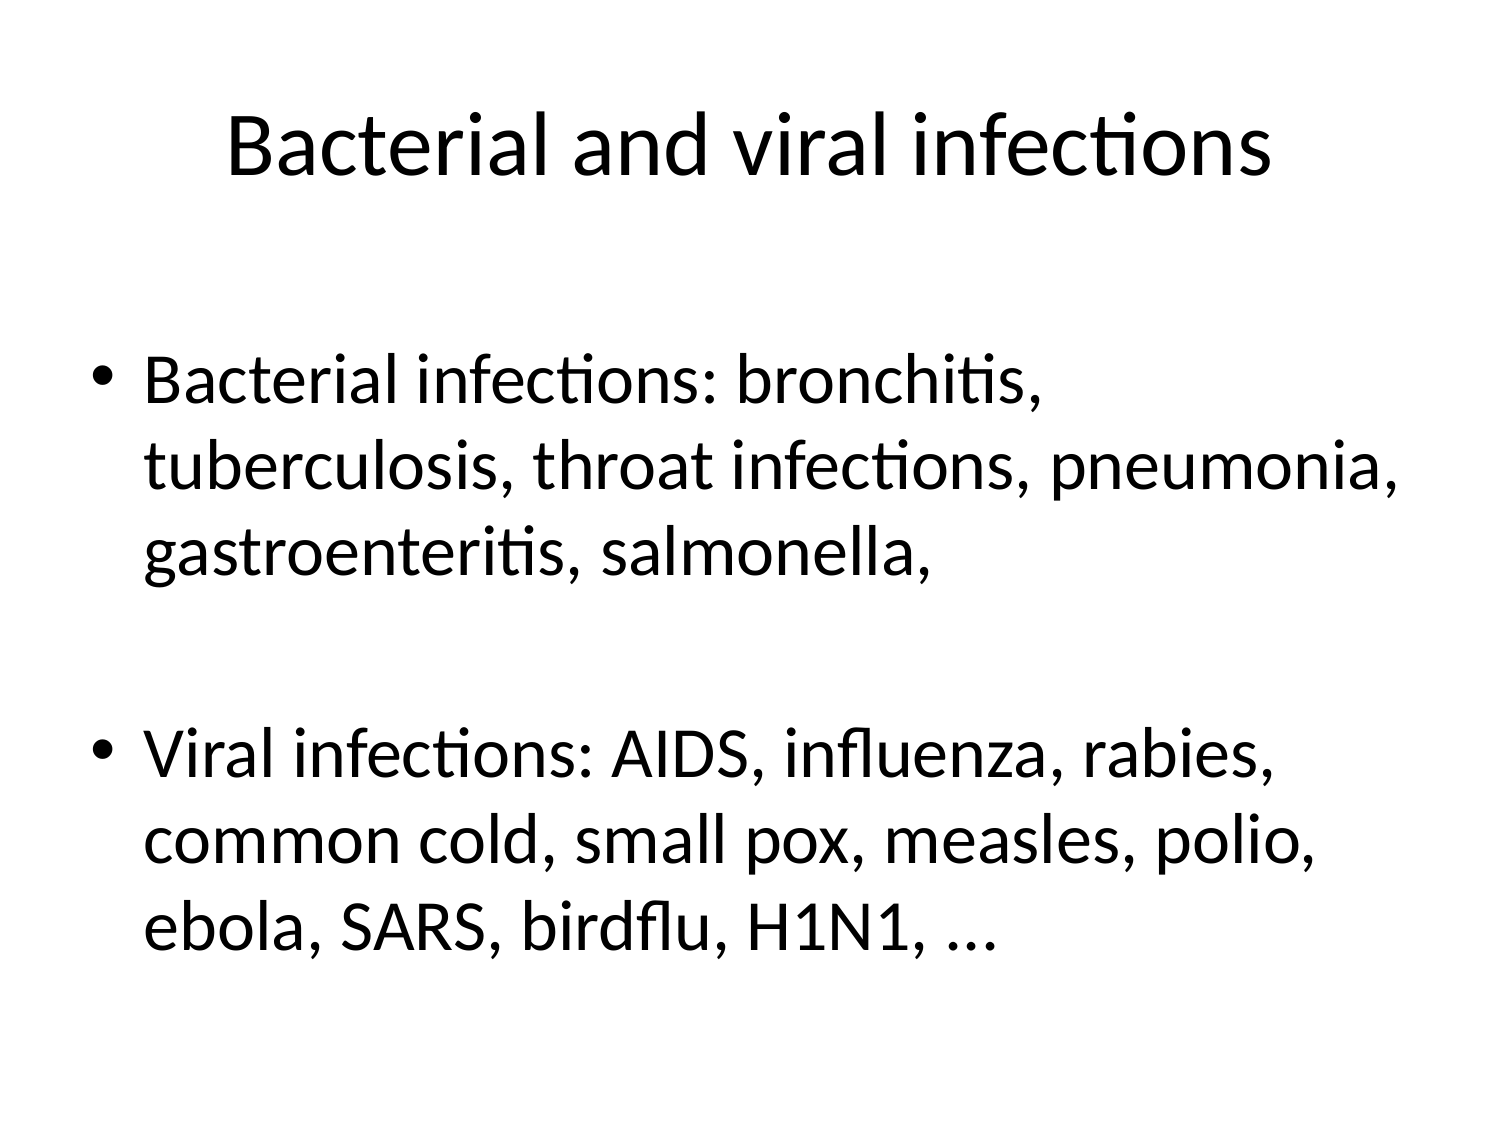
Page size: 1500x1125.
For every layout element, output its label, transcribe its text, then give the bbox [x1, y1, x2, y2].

title Bacterial and viral infections [75, 45, 1425, 232]
list Bacterial infections: bronchitis, tuberculosis, throat infections, pneumonia, gastroenteritis, salmonella, Viral infections: AIDS, influenza, rabies, common cold, small pox, measles, polio, ebola, SARS, birdflu, H1N1, ... [75, 232, 1425, 975]
